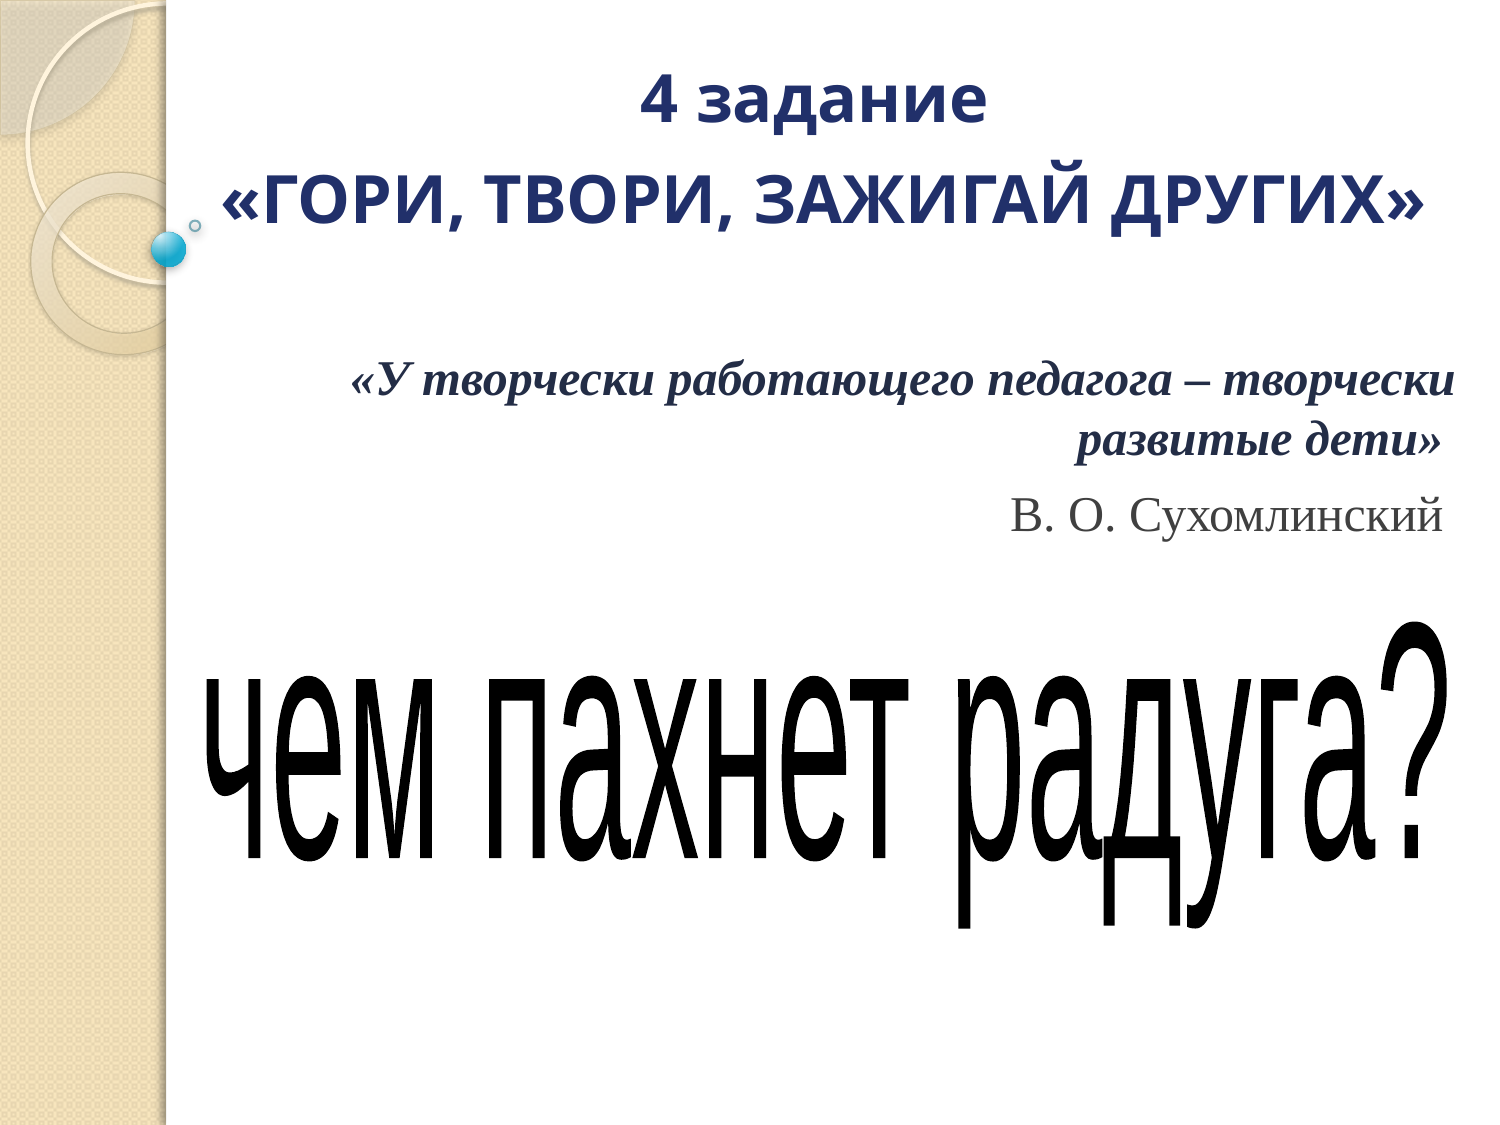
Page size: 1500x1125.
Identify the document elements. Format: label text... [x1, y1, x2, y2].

text_box 4 задание «ГОРИ, ТВОРИ, ЗАЖИГАЙ ДРУГИХ» [147, 42, 1500, 245]
text_box «У творчески работающего педагога – творчески развитые дети» В. О. Сухомлинский [289, 338, 1471, 550]
